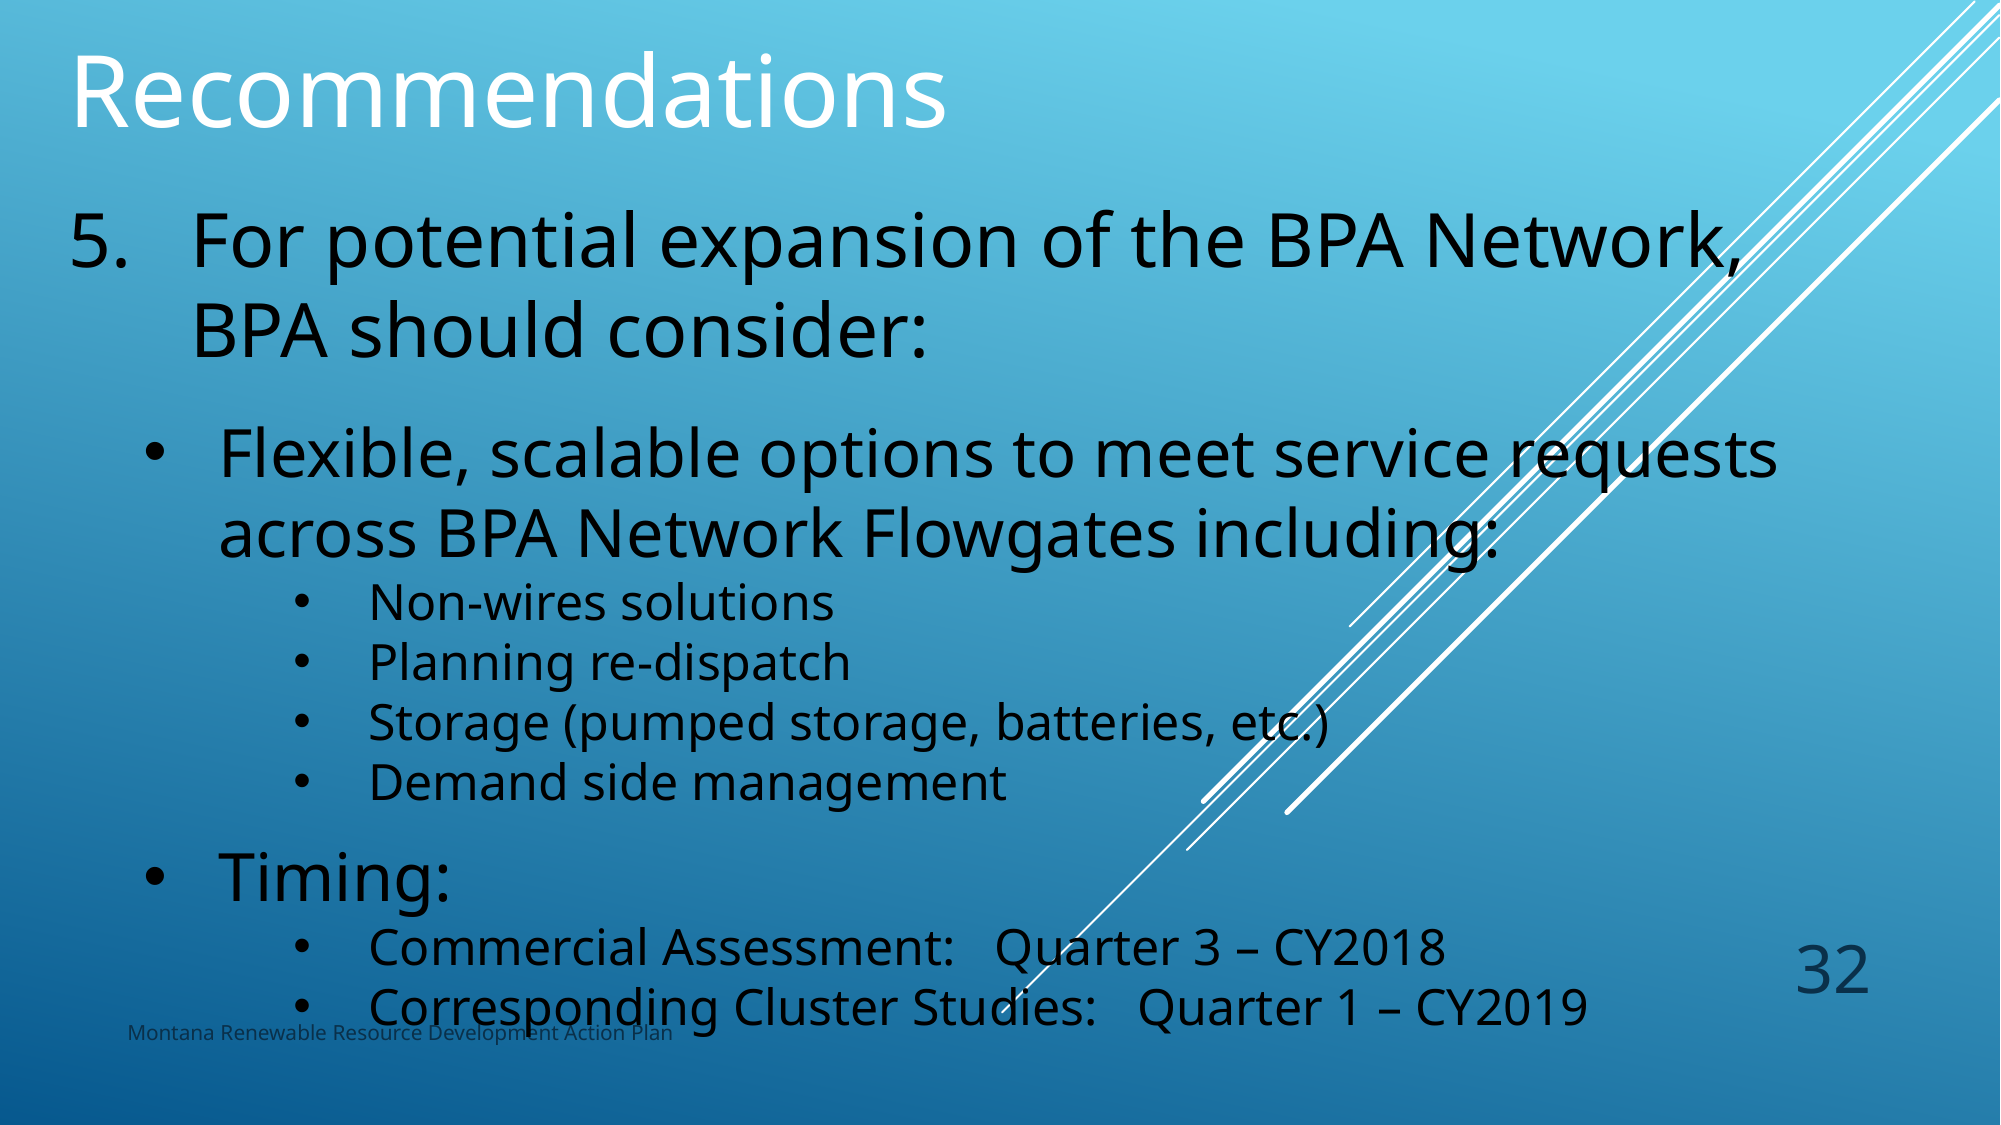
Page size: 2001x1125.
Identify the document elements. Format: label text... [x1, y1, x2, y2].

slide_number 32 [1700, 915, 1888, 1025]
footer Montana Renewable Resource Development Action Plan [112, 1012, 1350, 1073]
text_box Recommendations For potential expansion of the BPA Network, BPA should consider: Flexible, scalable options to meet service requests across BPA Network Flowgates including: Non-wires solutions Planning re-dispatch Storage (pumped storage, batteries, etc.) Demand side management Timing: Commercial Assessment: Quarter 3 – CY2018 Corresponding Cluster Studies: Quarter 1 – CY2019 [53, 20, 1888, 1113]
